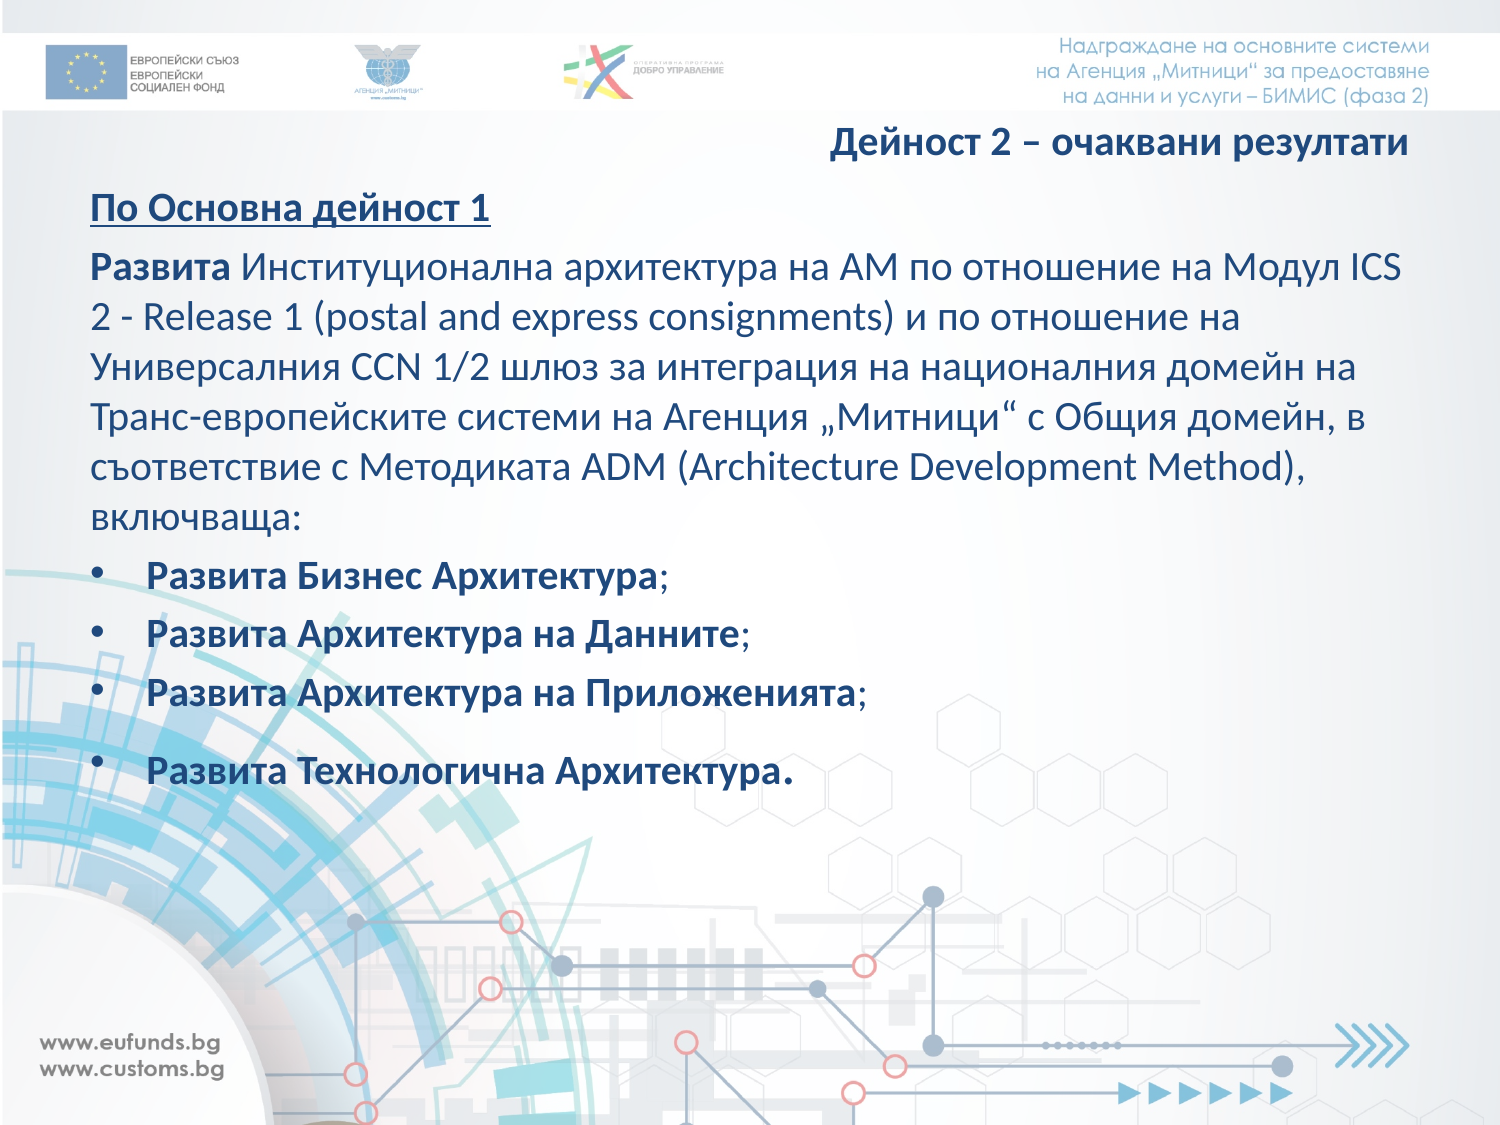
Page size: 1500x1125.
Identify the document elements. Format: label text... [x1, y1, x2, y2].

list По Основна дейност 1 Развита Институционална архитектура на АМ по отношение на Модул ICS 2 - Release 1 (postal and express consignments) и по отношение на Универсалния CCN 1/2 шлюз за интеграция на националния домейн на Транс-европейските системи на Агенция „Митници“ с Общия домейн, в съответствие с Методиката ADM (Architecture Development Method), включваща: Развита Бизнес Архитектура; Развита Архитектура на Данните; Развита Архитектура на Приложенията; Развита Технологична Архитектура. [75, 172, 1425, 1005]
title Дейност 2 – очаквани резултати [75, 45, 1425, 172]
